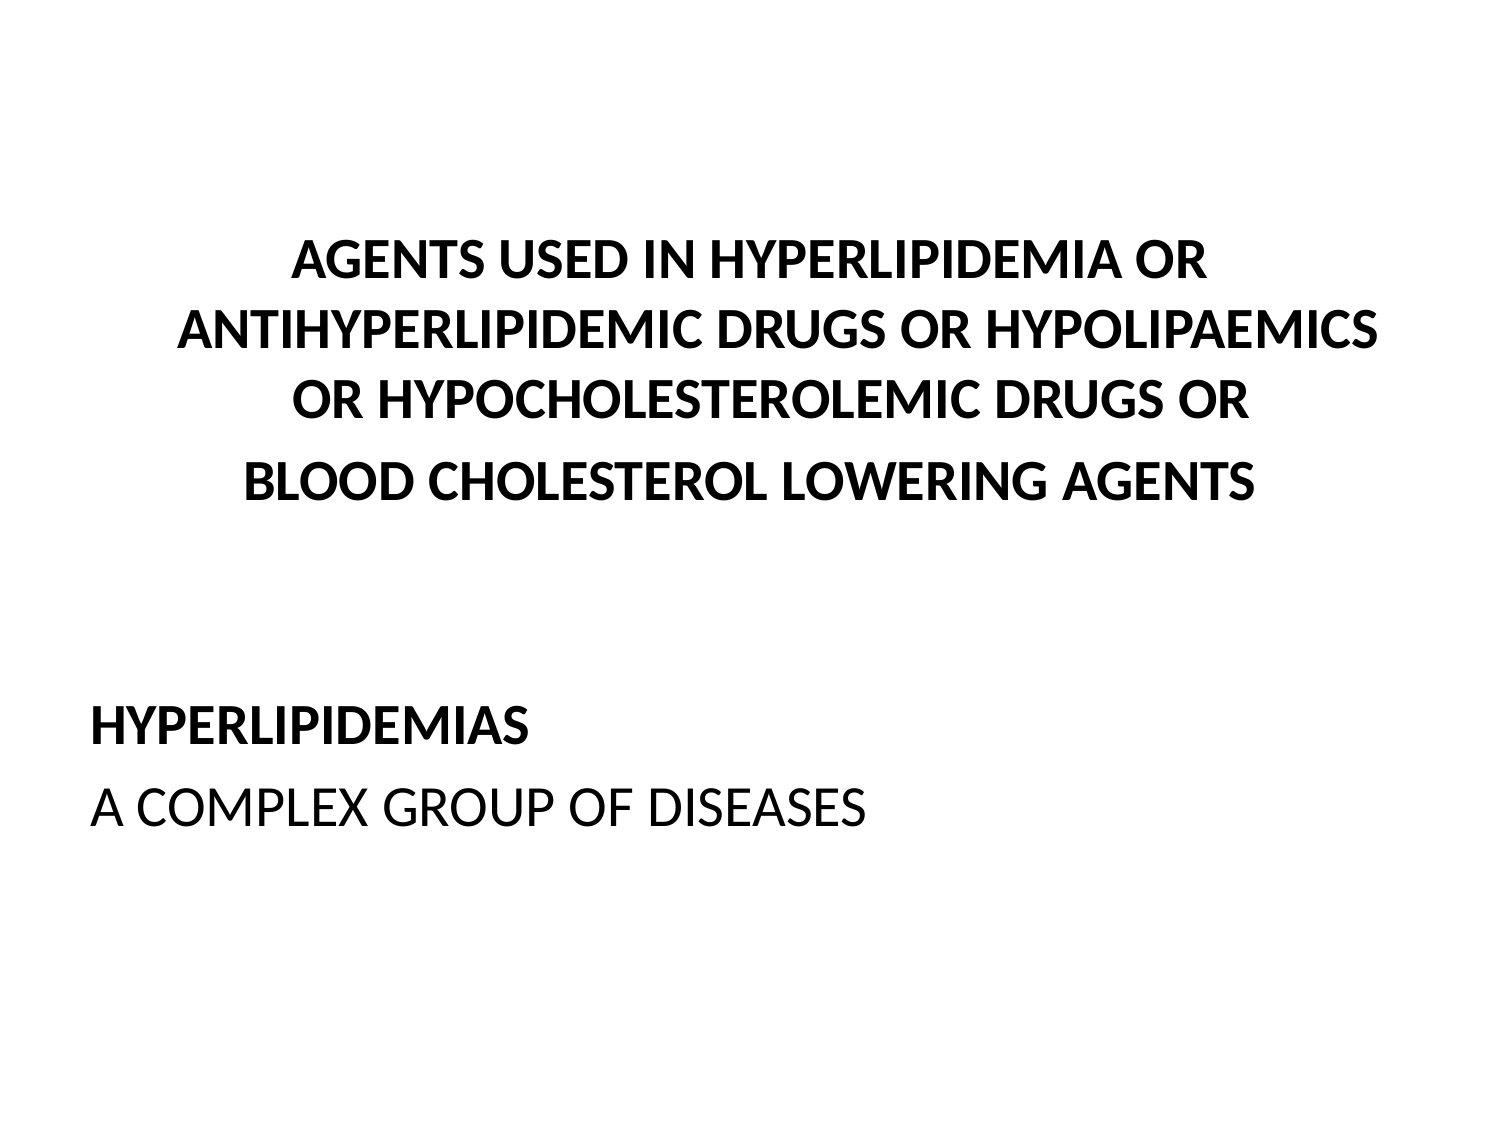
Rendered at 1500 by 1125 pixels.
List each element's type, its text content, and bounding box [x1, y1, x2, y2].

list AGENTS USED IN HYPERLIPIDEMIA OR ANTIHYPERLIPIDEMIC DRUGS OR HYPOLIPAEMICS OR HYPOCHOLESTEROLEMIC DRUGS OR BLOOD CHOLESTEROL LOWERING AGENTS HYPERLIPIDEMIAS A COMPLEX GROUP OF DISEASES [75, 212, 1425, 938]
